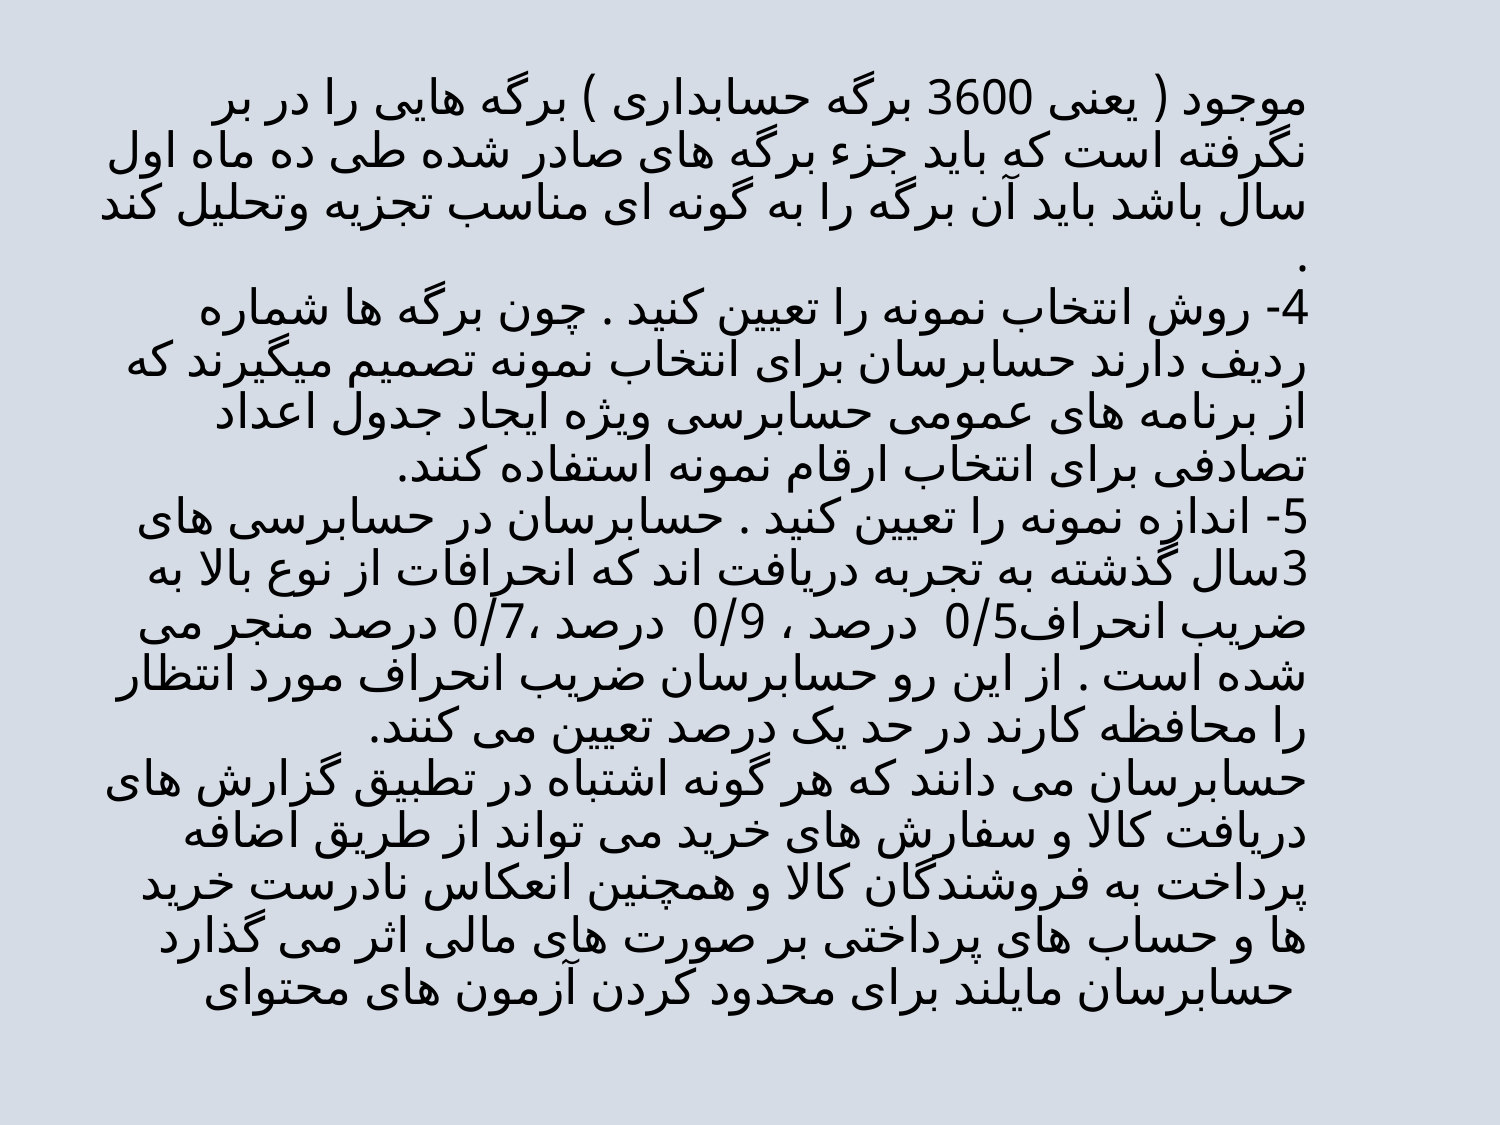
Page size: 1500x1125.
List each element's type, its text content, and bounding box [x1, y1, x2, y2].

title موجود ( یعنی 3600 برگه حسابداری ) برگه هایی را در بر نگرفته است که باید جزء برگه های صادر شده طی ده ماه اول سال باشد باید آن برگه را به گونه ای مناسب تجزیه وتحلیل کند . 4- روش انتخاب نمونه را تعیین کنید . چون برگه ها شماره ردیف دارند حسابرسان برای انتخاب نمونه تصمیم میگیرند که از برنامه های عمومی حسابرسی ویژه ایجاد جدول اعداد تصادفی برای انتخاب ارقام نمونه استفاده کنند. 5- اندازه نمونه را تعیین کنید . حسابرسان در حسابرسی های 3سال گذشته به تجربه دریافت اند که انحرافات از نوع بالا به ضریب انحراف0/5 درصد ، 0/9 درصد ،0/7 درصد منجر می شده است . از این رو حسابرسان ضریب انحراف مورد انتظار را محافظه کارند در حد یک درصد تعیین می کنند. حسابرسان می دانند که هر گونه اشتباه در تطبیق گزارش های دریافت کالا و سفارش های خرید می تواند از طریق اضافه پرداخت به فروشندگان کالا و همچنین انعکاس نادرست خرید ها و حساب های پرداختی بر صورت های مالی اثر می گذارد حسابرسان مایلند برای محدود کردن آزمون های محتوای [75, 45, 1325, 1043]
